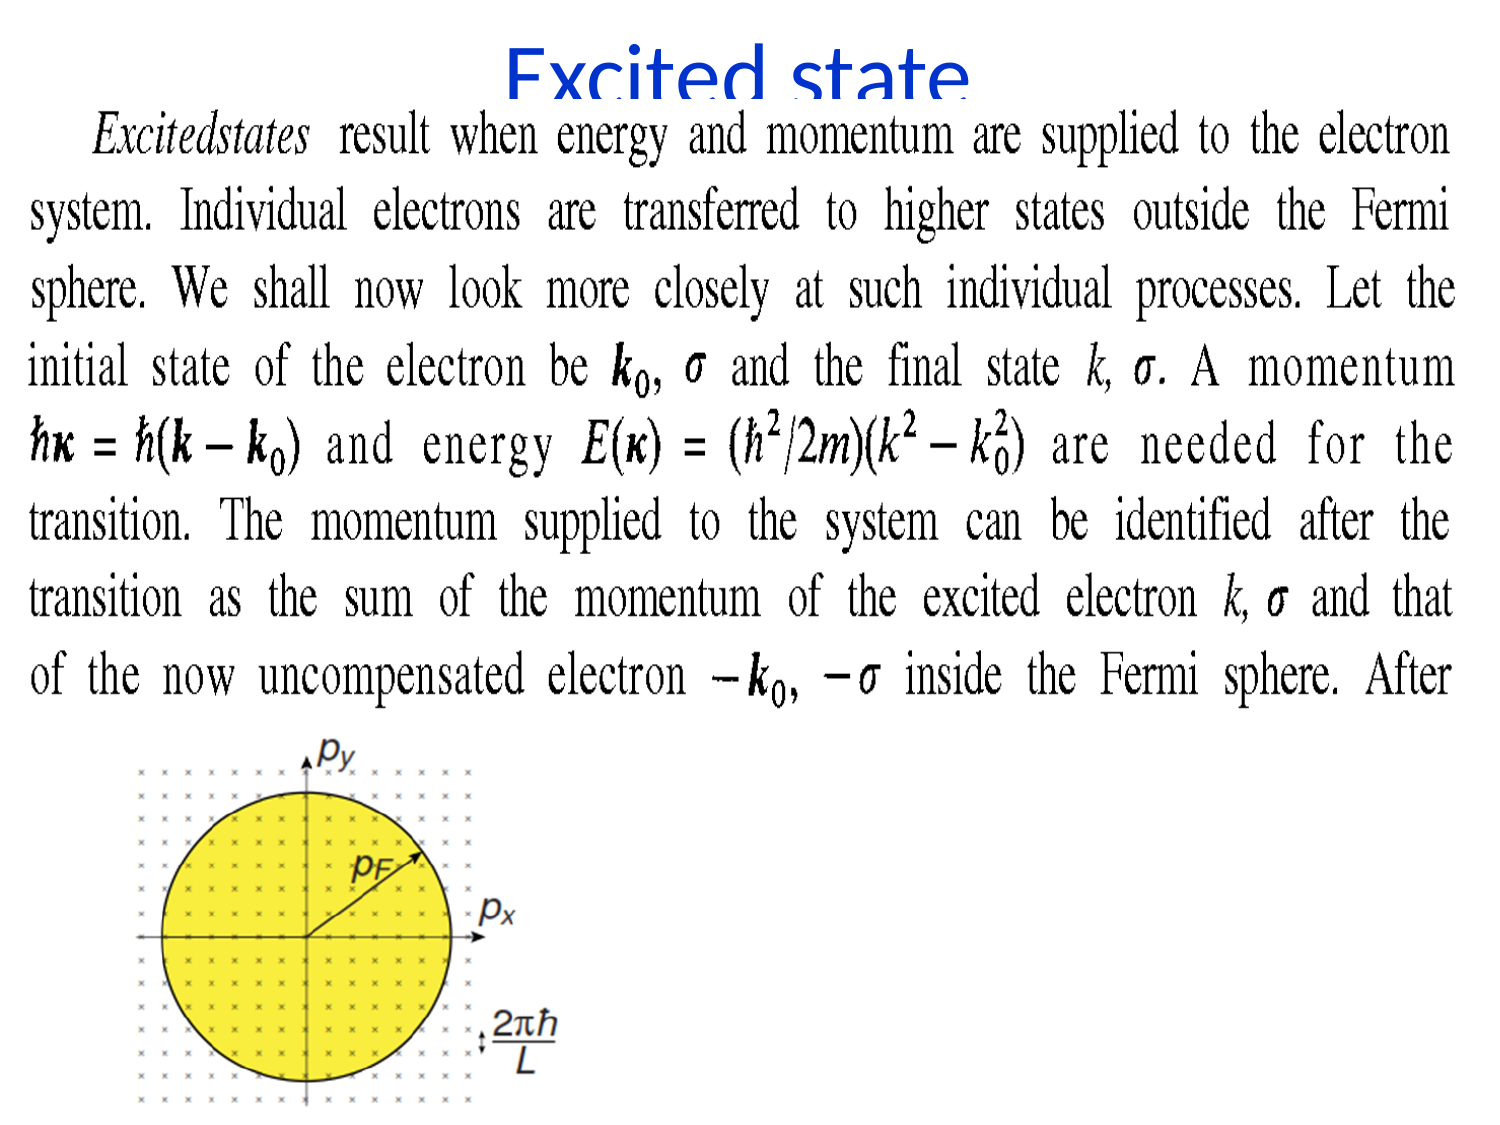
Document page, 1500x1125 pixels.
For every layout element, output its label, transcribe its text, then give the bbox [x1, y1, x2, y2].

picture [0, 99, 1474, 1120]
title Excited state [63, 5, 1414, 98]
